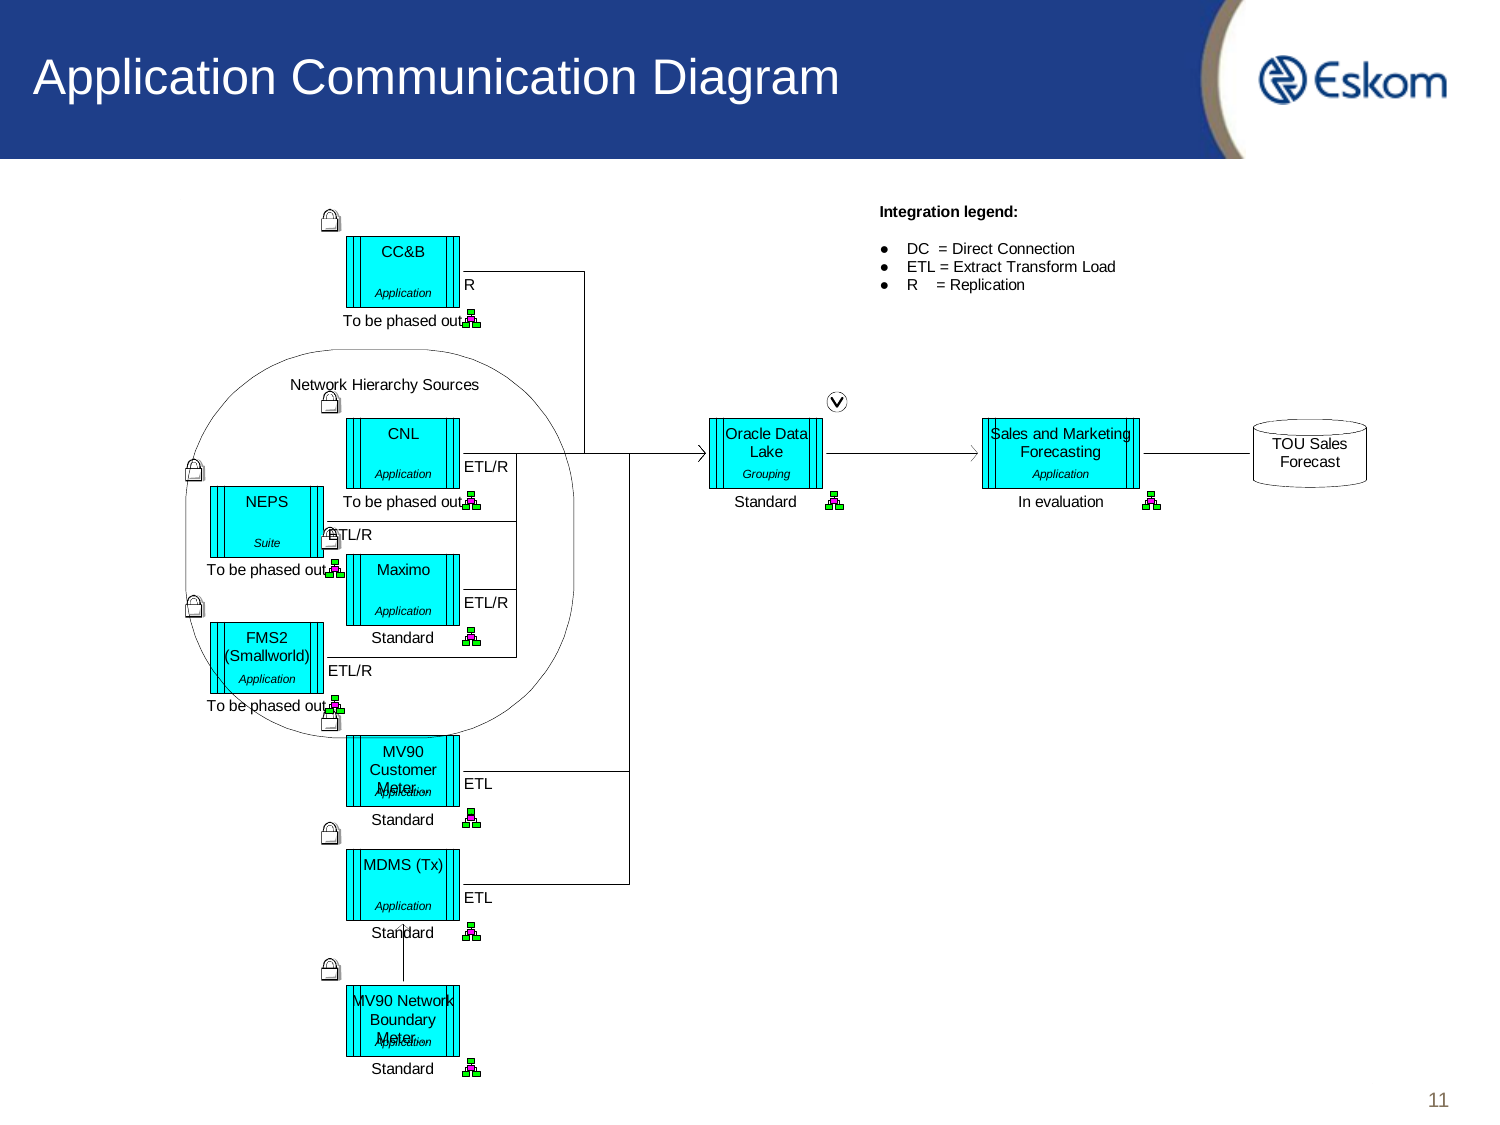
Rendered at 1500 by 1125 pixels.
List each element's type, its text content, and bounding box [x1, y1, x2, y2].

title Application Communication Diagram [32, 53, 1179, 105]
picture [0, 0, 1246, 159]
slide_number 11 [1178, 1086, 1450, 1112]
picture [1257, 55, 1450, 105]
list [179, 198, 1375, 1088]
